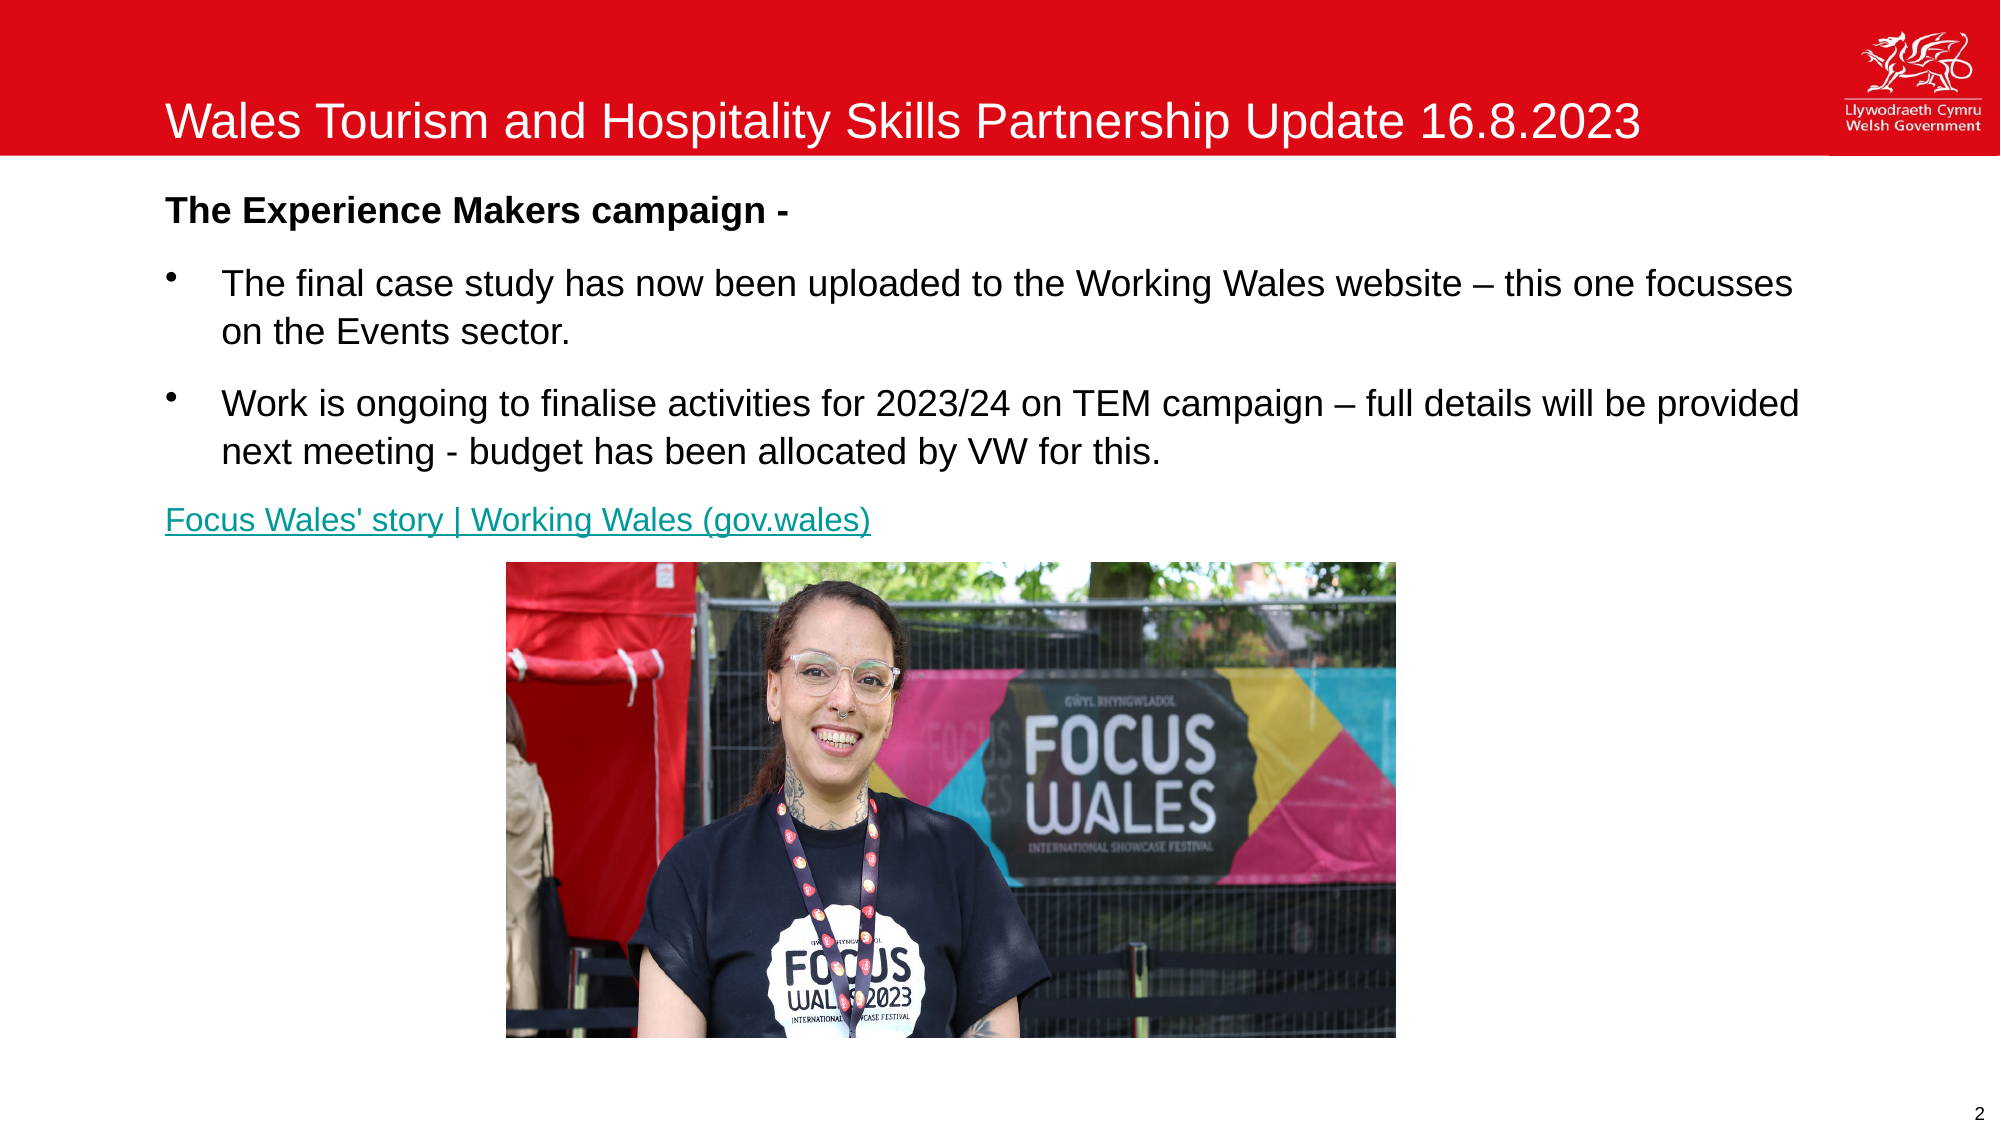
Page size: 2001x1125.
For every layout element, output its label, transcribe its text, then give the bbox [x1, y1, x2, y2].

title Wales Tourism and Hospitality Skills Partnership Update 16.8.2023 [150, 24, 1850, 175]
list The Experience Makers campaign - The final case study has now been uploaded to the Working Wales website – this one focusses on the Events sector. Work is ongoing to finalise activities for 2023/24 on TEM campaign – full details will be provided next meeting - budget has been allocated by VW for this. Focus Wales' story | Working Wales (gov.wales) [150, 175, 1850, 1038]
picture [0, 0, 2000, 1125]
slide_number 2 [1666, 1093, 2000, 1125]
